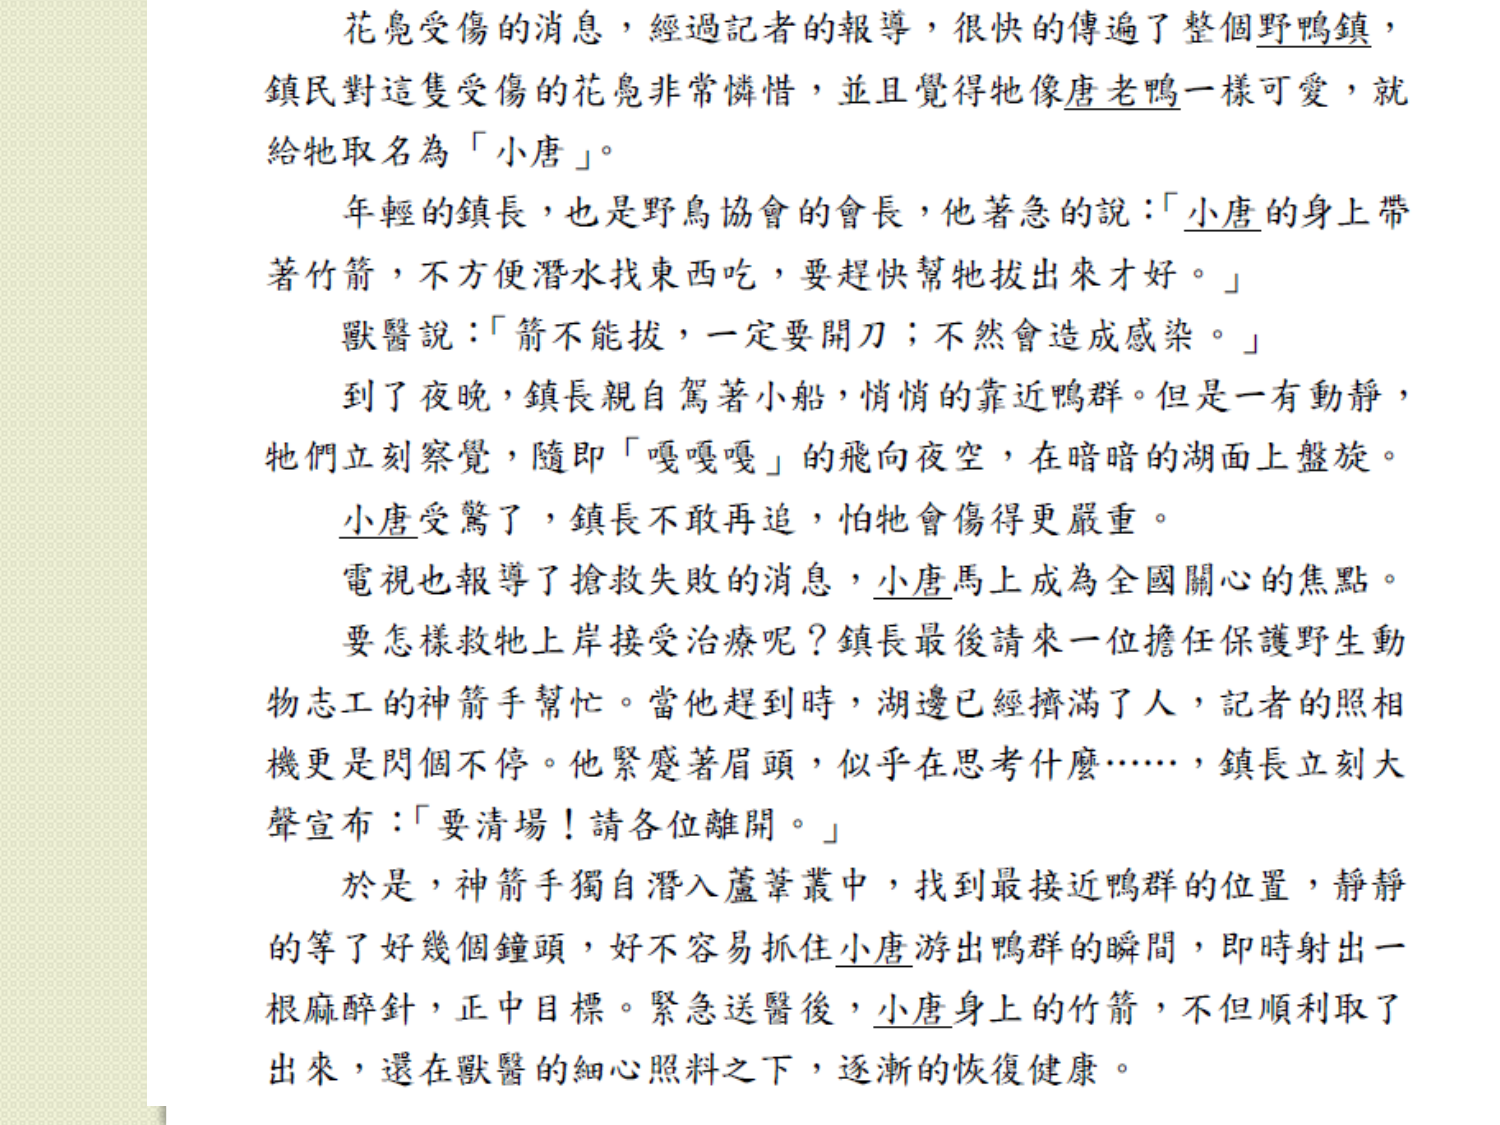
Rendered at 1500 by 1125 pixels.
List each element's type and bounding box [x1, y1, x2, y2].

picture [147, 0, 1500, 1106]
